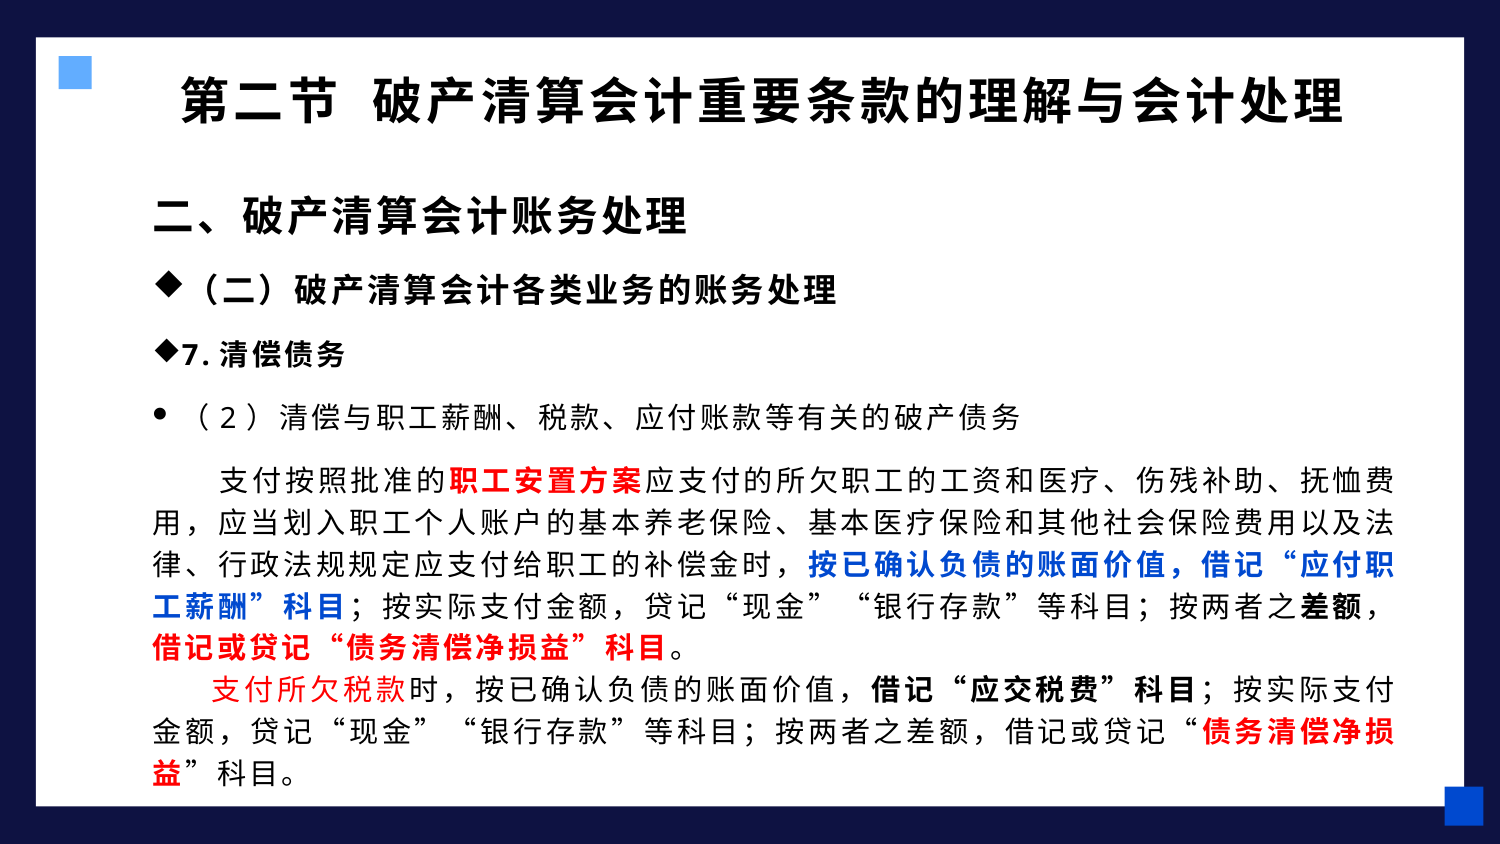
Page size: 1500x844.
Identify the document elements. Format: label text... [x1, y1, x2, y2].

list 二、破产清算会计账务处理 （二）破产清算会计各类业务的账务处理 7.清偿债务 （2）清偿与职工薪酬、税款、应付账款等有关的破产债务 支付按照批准的职工安置方案应支付的所欠职工的工资和医疗、伤残补助、抚恤费用，应当划入职工个人账户的基本养老保险、基本医疗保险和其他社会保险费用以及法律、行政法规规定应支付给职工的补偿金时，按已确认负债的账面价值，借记“应付职工薪酬”科目；按实际支付金额，贷记“现金”“银行存款”等科目；按两者之差额，借记或贷记“债务清偿净损益”科目。 支付所欠税款时，按已确认负债的账面价值，借记“应交税费”科目；按实际支付金额，贷记“现金”“银行存款”等科目；按两者之差额，借记或贷记“债务清偿净损益”科目。 [135, 180, 1412, 801]
title 第二节 破产清算会计重要条款的理解与会计处理 [141, 48, 1379, 138]
